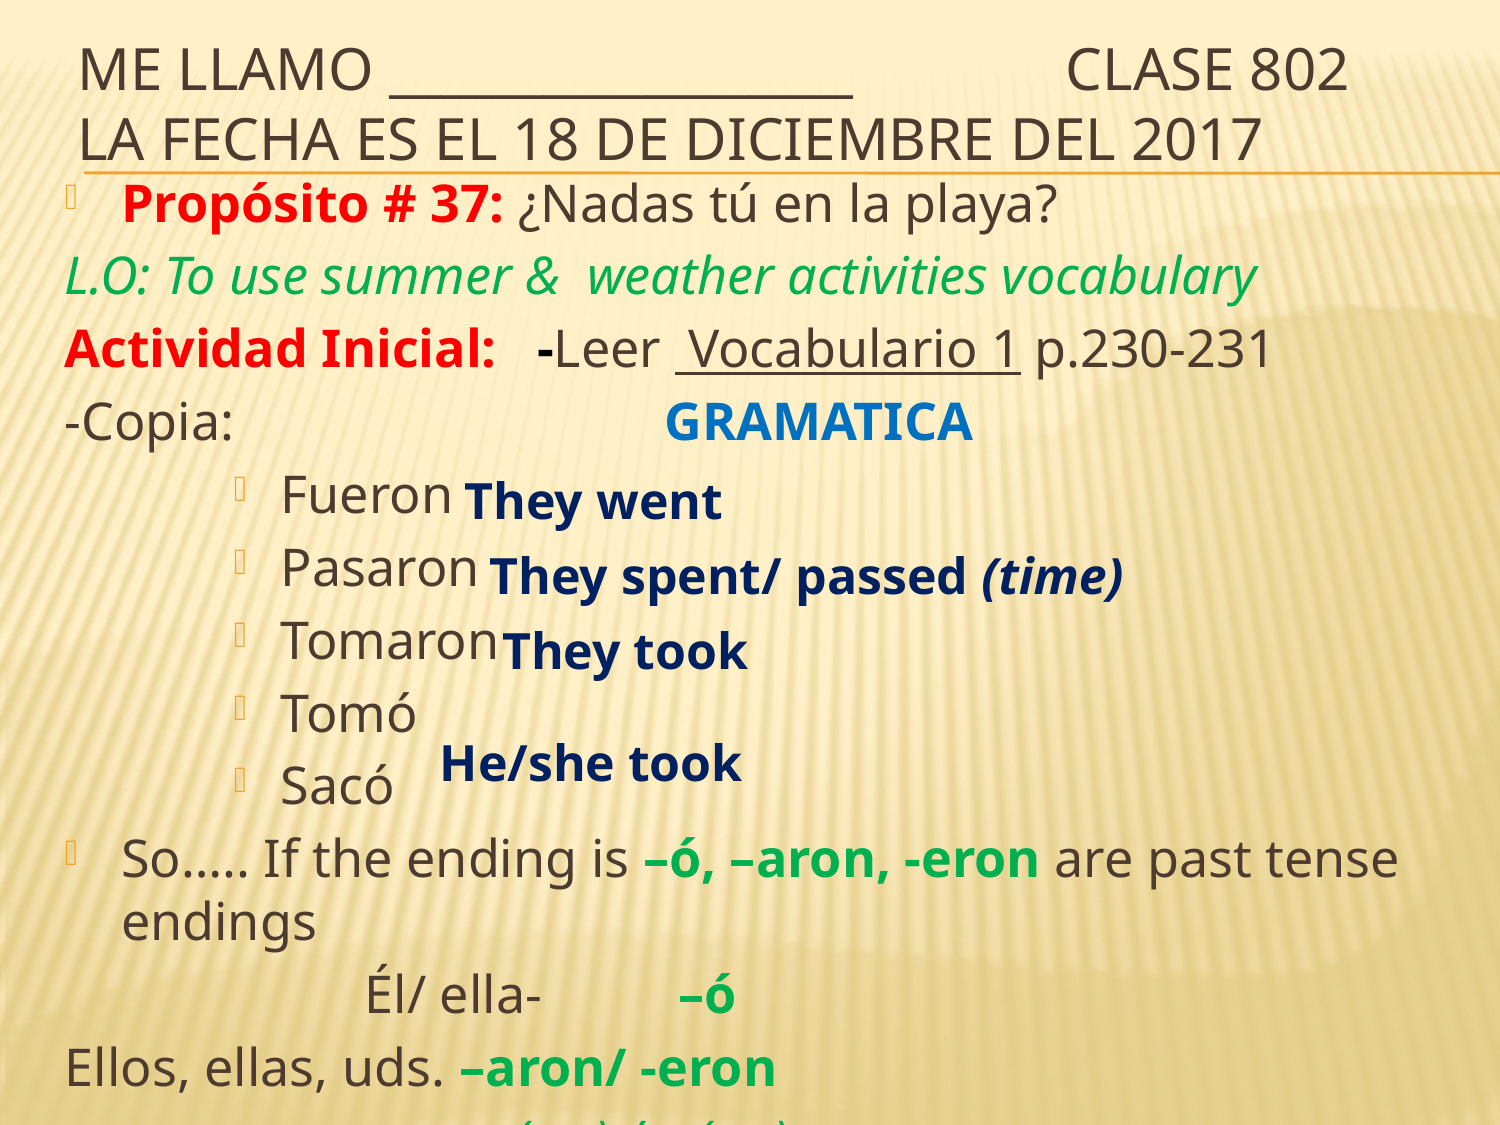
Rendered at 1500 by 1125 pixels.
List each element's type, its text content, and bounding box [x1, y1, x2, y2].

text_box He/she took [424, 724, 938, 799]
text_box They took [487, 611, 1000, 687]
text_box They went [450, 462, 850, 538]
text_box They spent/ passed (time) [474, 536, 1213, 612]
list Propósito # 37: ¿Nadas tú en la playa? L.O: To use summer & weather activities vocabulary Actividad Inicial: -Leer Vocabulario 1 p.230-231 -Copia: GRAMATICA Fueron Pasaron Tomaron Tomó Sacó So….. If the ending is –ó, –aron, -eron are past tense endings Él/ ella- –ó Ellos, ellas, uds. –aron/ -eron (-ar) / (-er) [50, 162, 1475, 1100]
text_box Me llamo __________________ Clase 802 la fecha es el 18 de diciembre del 2017 [62, 24, 1450, 162]
